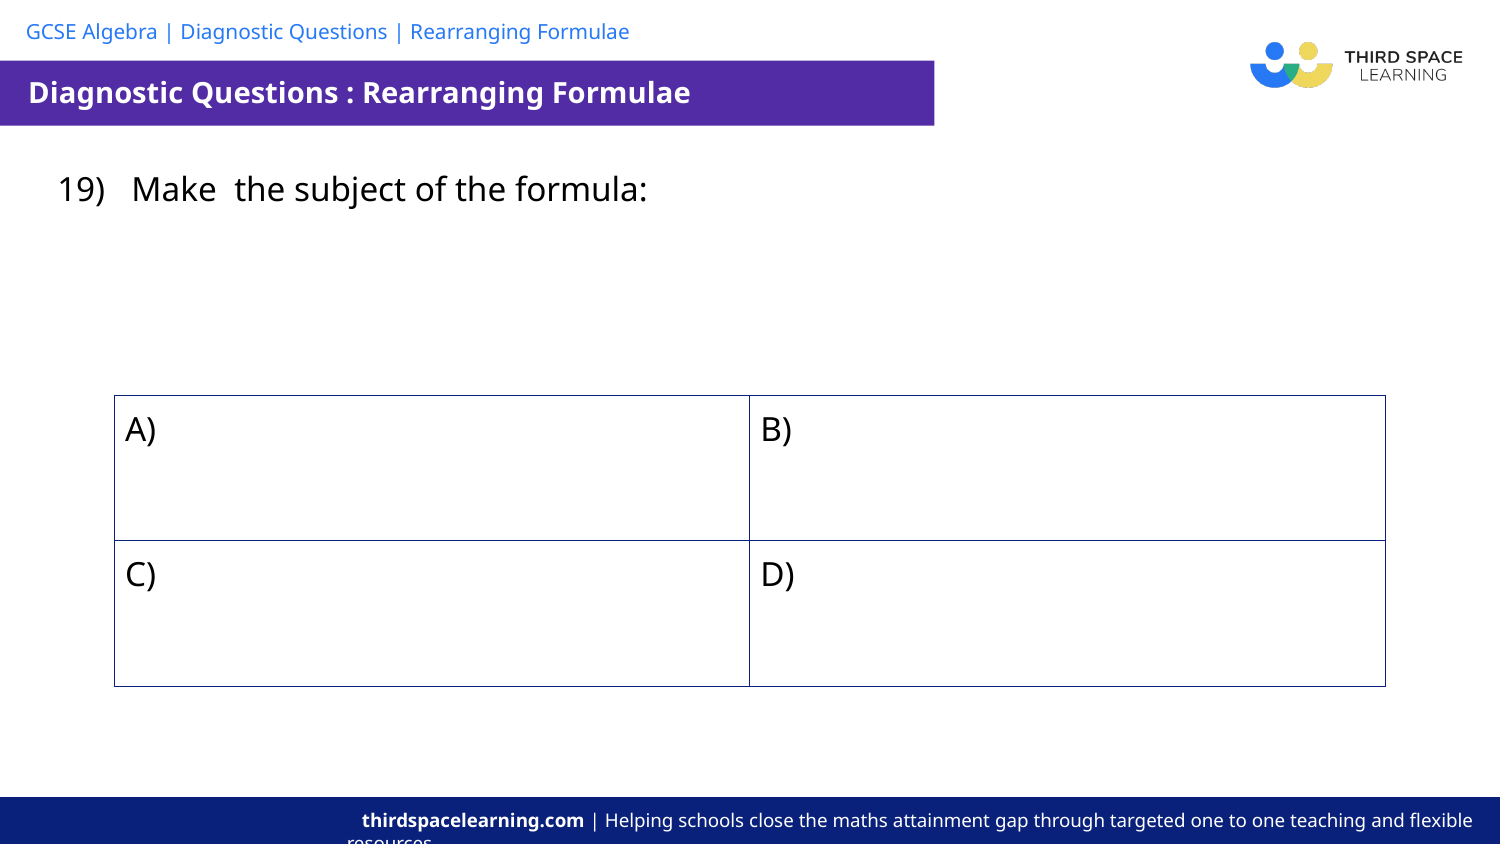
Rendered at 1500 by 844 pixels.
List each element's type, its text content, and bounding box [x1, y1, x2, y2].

text_box Diagnostic Questions : Rearranging Formulae [13, 59, 792, 125]
picture [1250, 33, 1465, 99]
